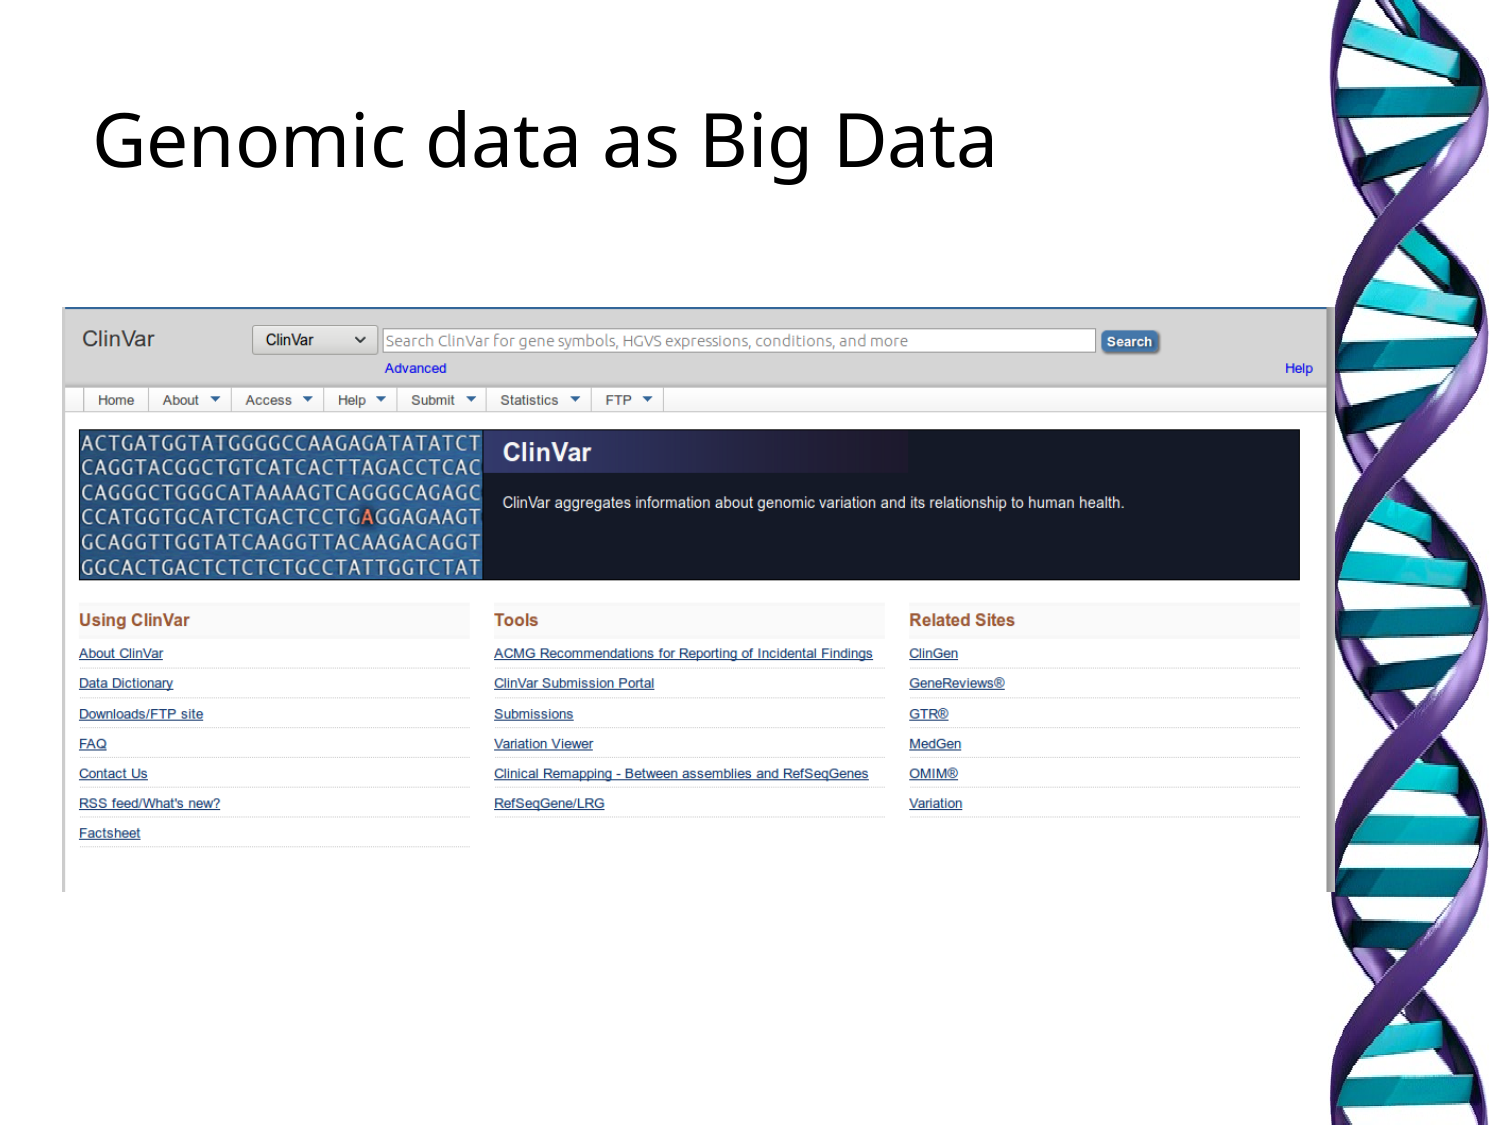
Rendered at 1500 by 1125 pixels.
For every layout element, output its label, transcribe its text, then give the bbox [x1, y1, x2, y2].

title Genomic data as Big Data [77, 46, 1317, 229]
picture [61, 0, 1500, 1125]
